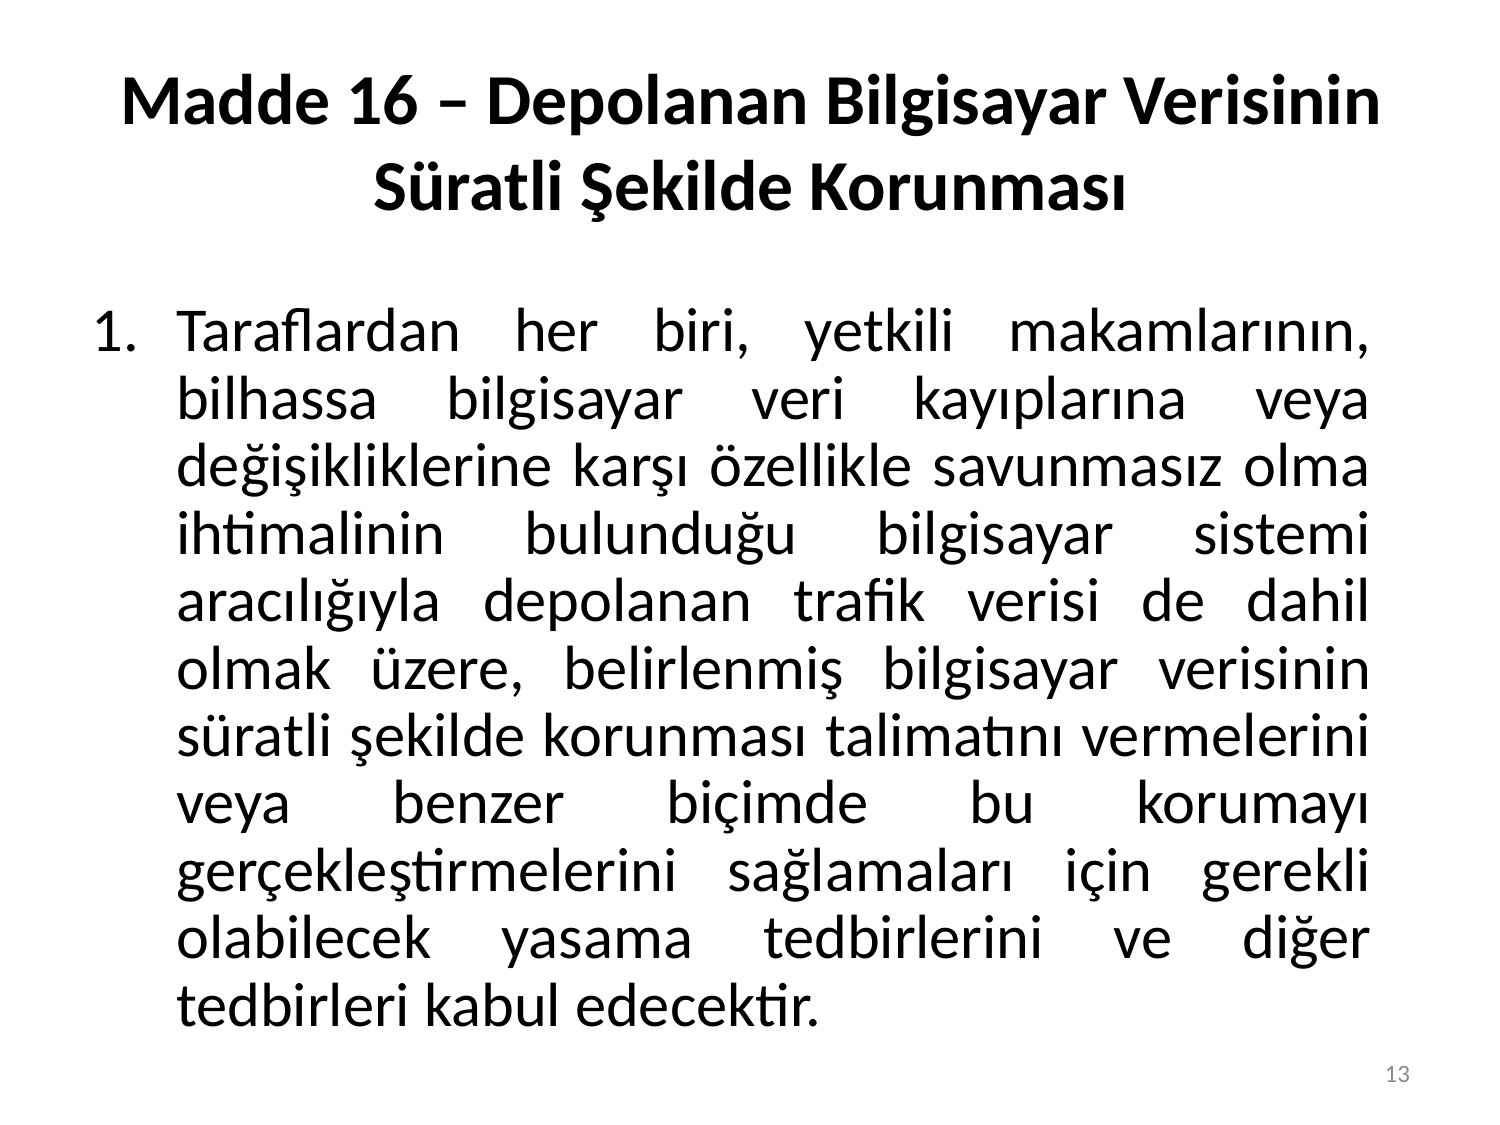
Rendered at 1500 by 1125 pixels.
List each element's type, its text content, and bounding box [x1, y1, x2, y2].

slide_number 13 [1074, 1042, 1425, 1103]
title Madde 16 – Depolanan Bilgisayar Verisinin Süratli Şekilde Korunması [76, 44, 1426, 232]
list Taraflardan her biri, yetkili makamlarının, bilhassa bilgisayar veri kayıplarına veya değişikliklerine karşı özellikle savunmasız olma ihtimalinin bulunduğu bilgisayar sistemi aracılığıyla depolanan trafik verisi de dahil olmak üzere, belirlenmiş bilgisayar verisinin süratli şekilde korunması talimatını vermelerini veya benzer biçimde bu korumayı gerçekleştirmelerini sağlamaları için gerekli olabilecek yasama tedbirlerini ve diğer tedbirleri kabul edecektir. [76, 290, 1388, 1023]
